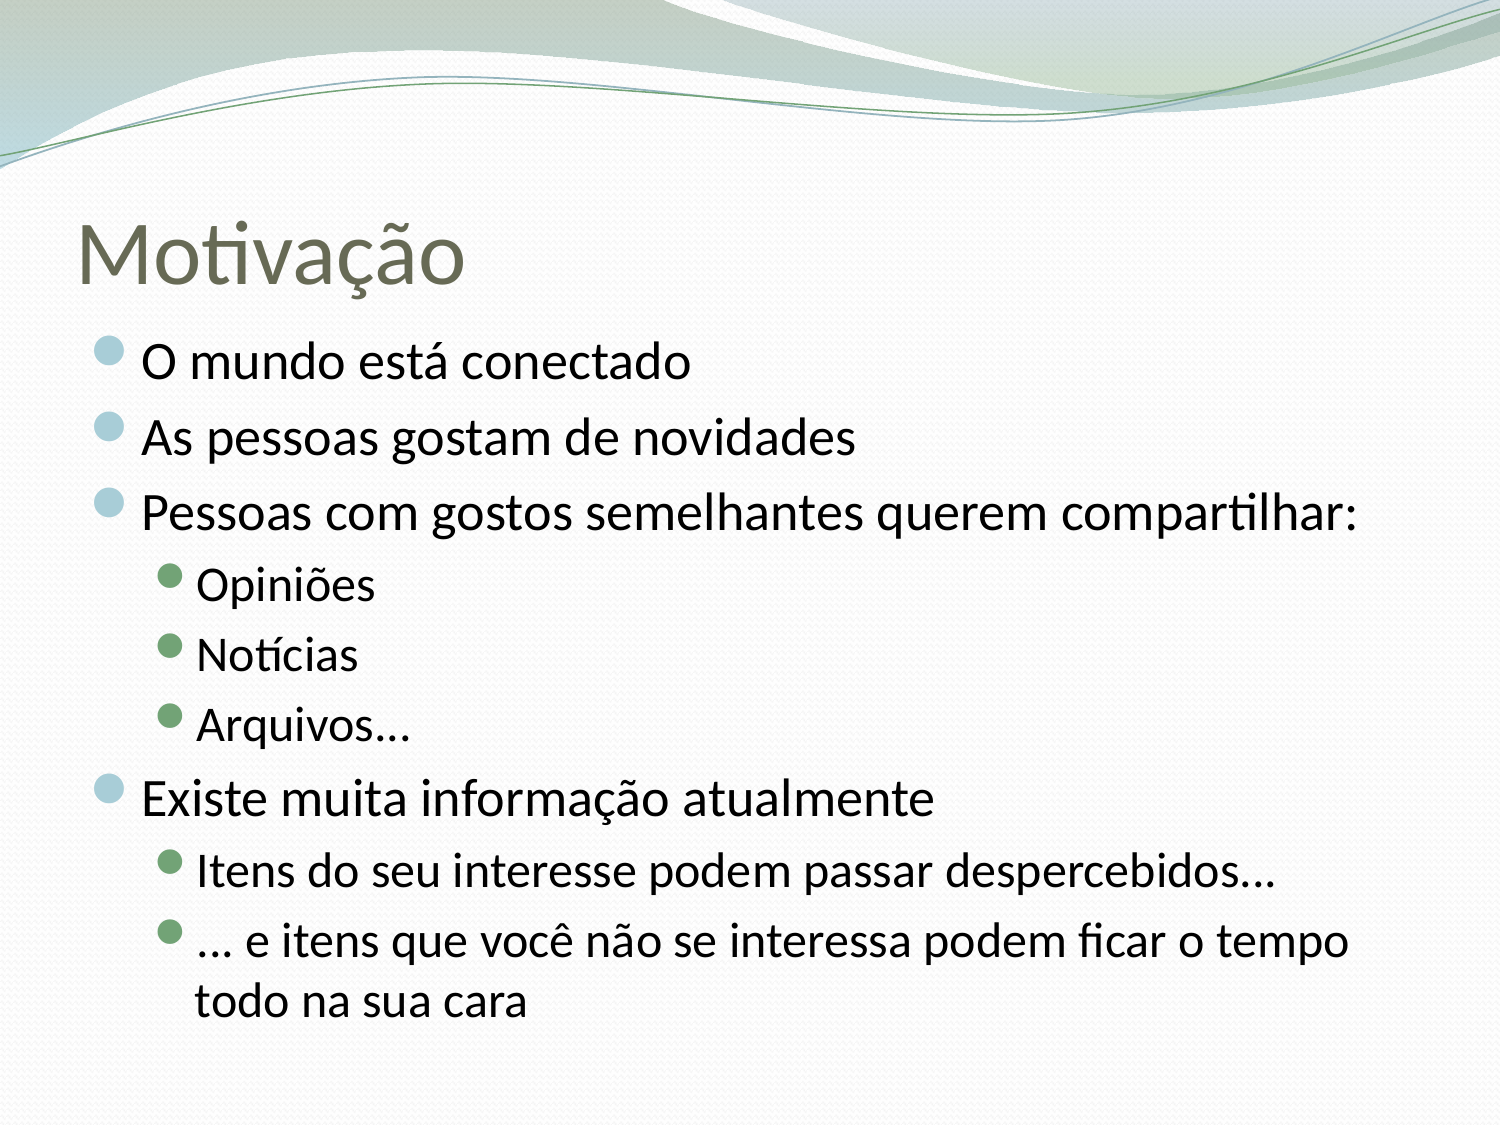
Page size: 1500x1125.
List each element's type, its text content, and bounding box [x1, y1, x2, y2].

list O mundo está conectado As pessoas gostam de novidades Pessoas com gostos semelhantes querem compartilhar: Opiniões Notícias Arquivos... Existe muita informação atualmente Itens do seu interesse podem passar despercebidos... ... e itens que você não se interessa podem ficar o tempo todo na sua cara [75, 317, 1425, 1038]
title Motivação [75, 115, 1425, 303]
